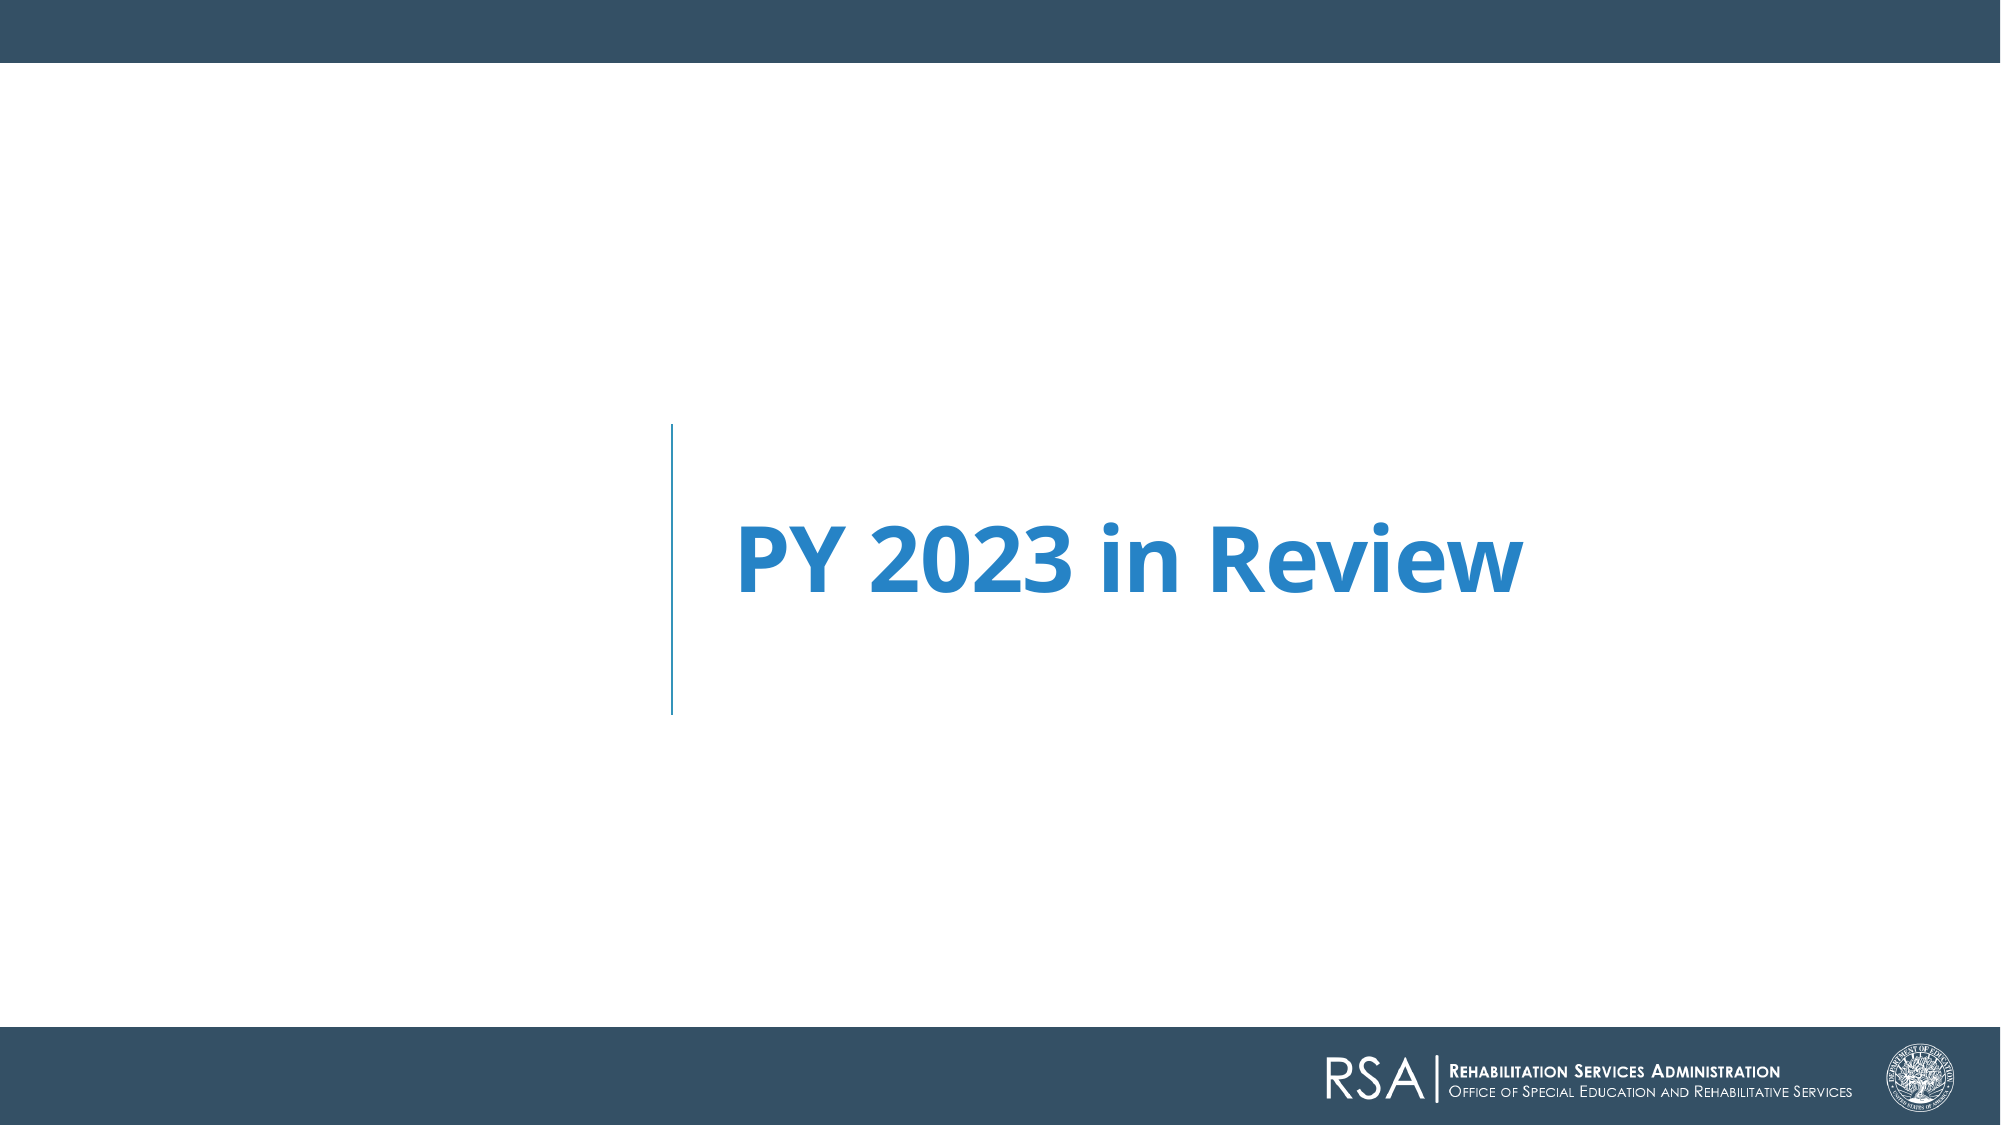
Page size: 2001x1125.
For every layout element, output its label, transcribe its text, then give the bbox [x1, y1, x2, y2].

title PY 2023 in Review [718, 158, 1807, 967]
picture [1312, 1036, 1963, 1118]
